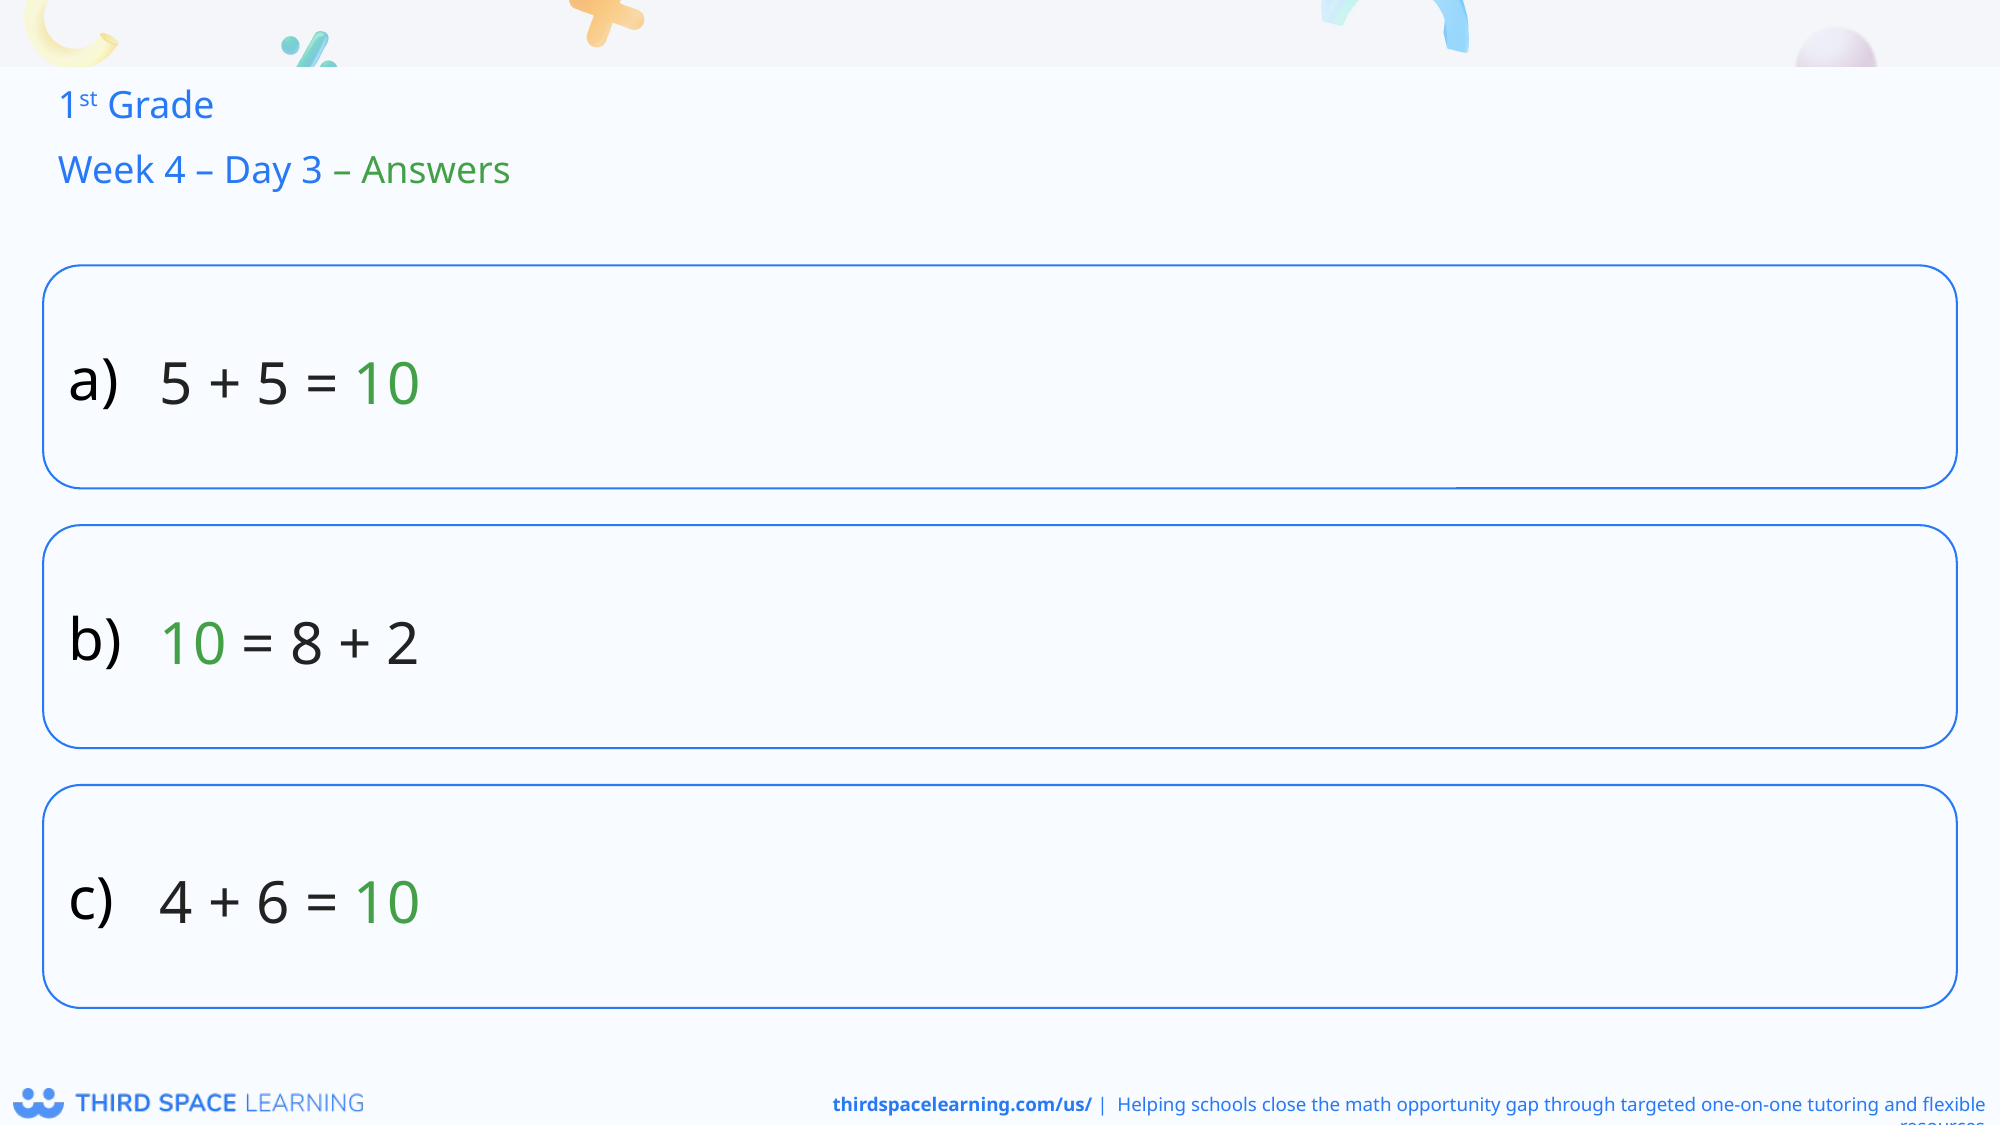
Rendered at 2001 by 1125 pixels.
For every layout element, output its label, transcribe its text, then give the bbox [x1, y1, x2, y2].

picture [13, 1088, 365, 1119]
picture [0, 0, 2000, 67]
list 10 = 8 + 2 [144, 548, 1922, 734]
list 5 + 5 = 10 [144, 288, 1922, 474]
list 4 + 6 = 10 [144, 807, 1922, 994]
text_box 1st Grade Week 4 – Day 3 – Answers [43, 73, 705, 212]
